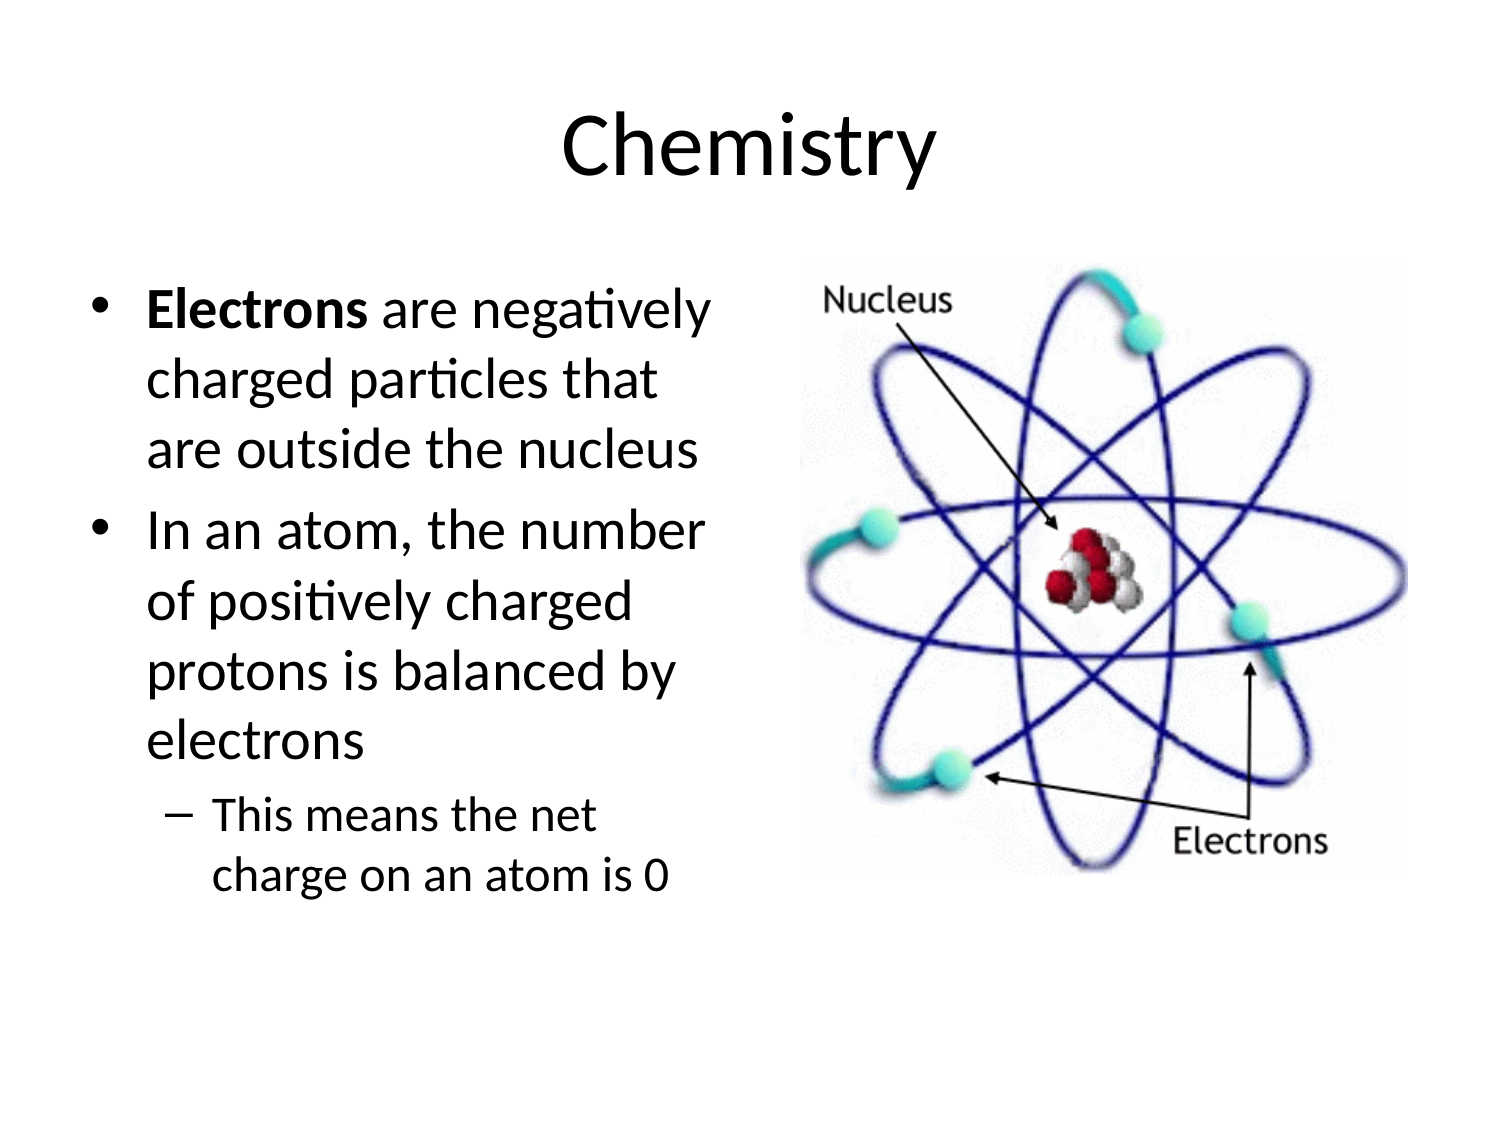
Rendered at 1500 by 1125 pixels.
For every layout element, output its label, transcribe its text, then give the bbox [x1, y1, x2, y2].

picture [799, 262, 1408, 876]
title Chemistry [75, 45, 1425, 233]
list Electrons are negatively charged particles that are outside the nucleus In an atom, the number of positively charged protons is balanced by electrons This means the net charge on an atom is 0 [75, 262, 738, 1005]
